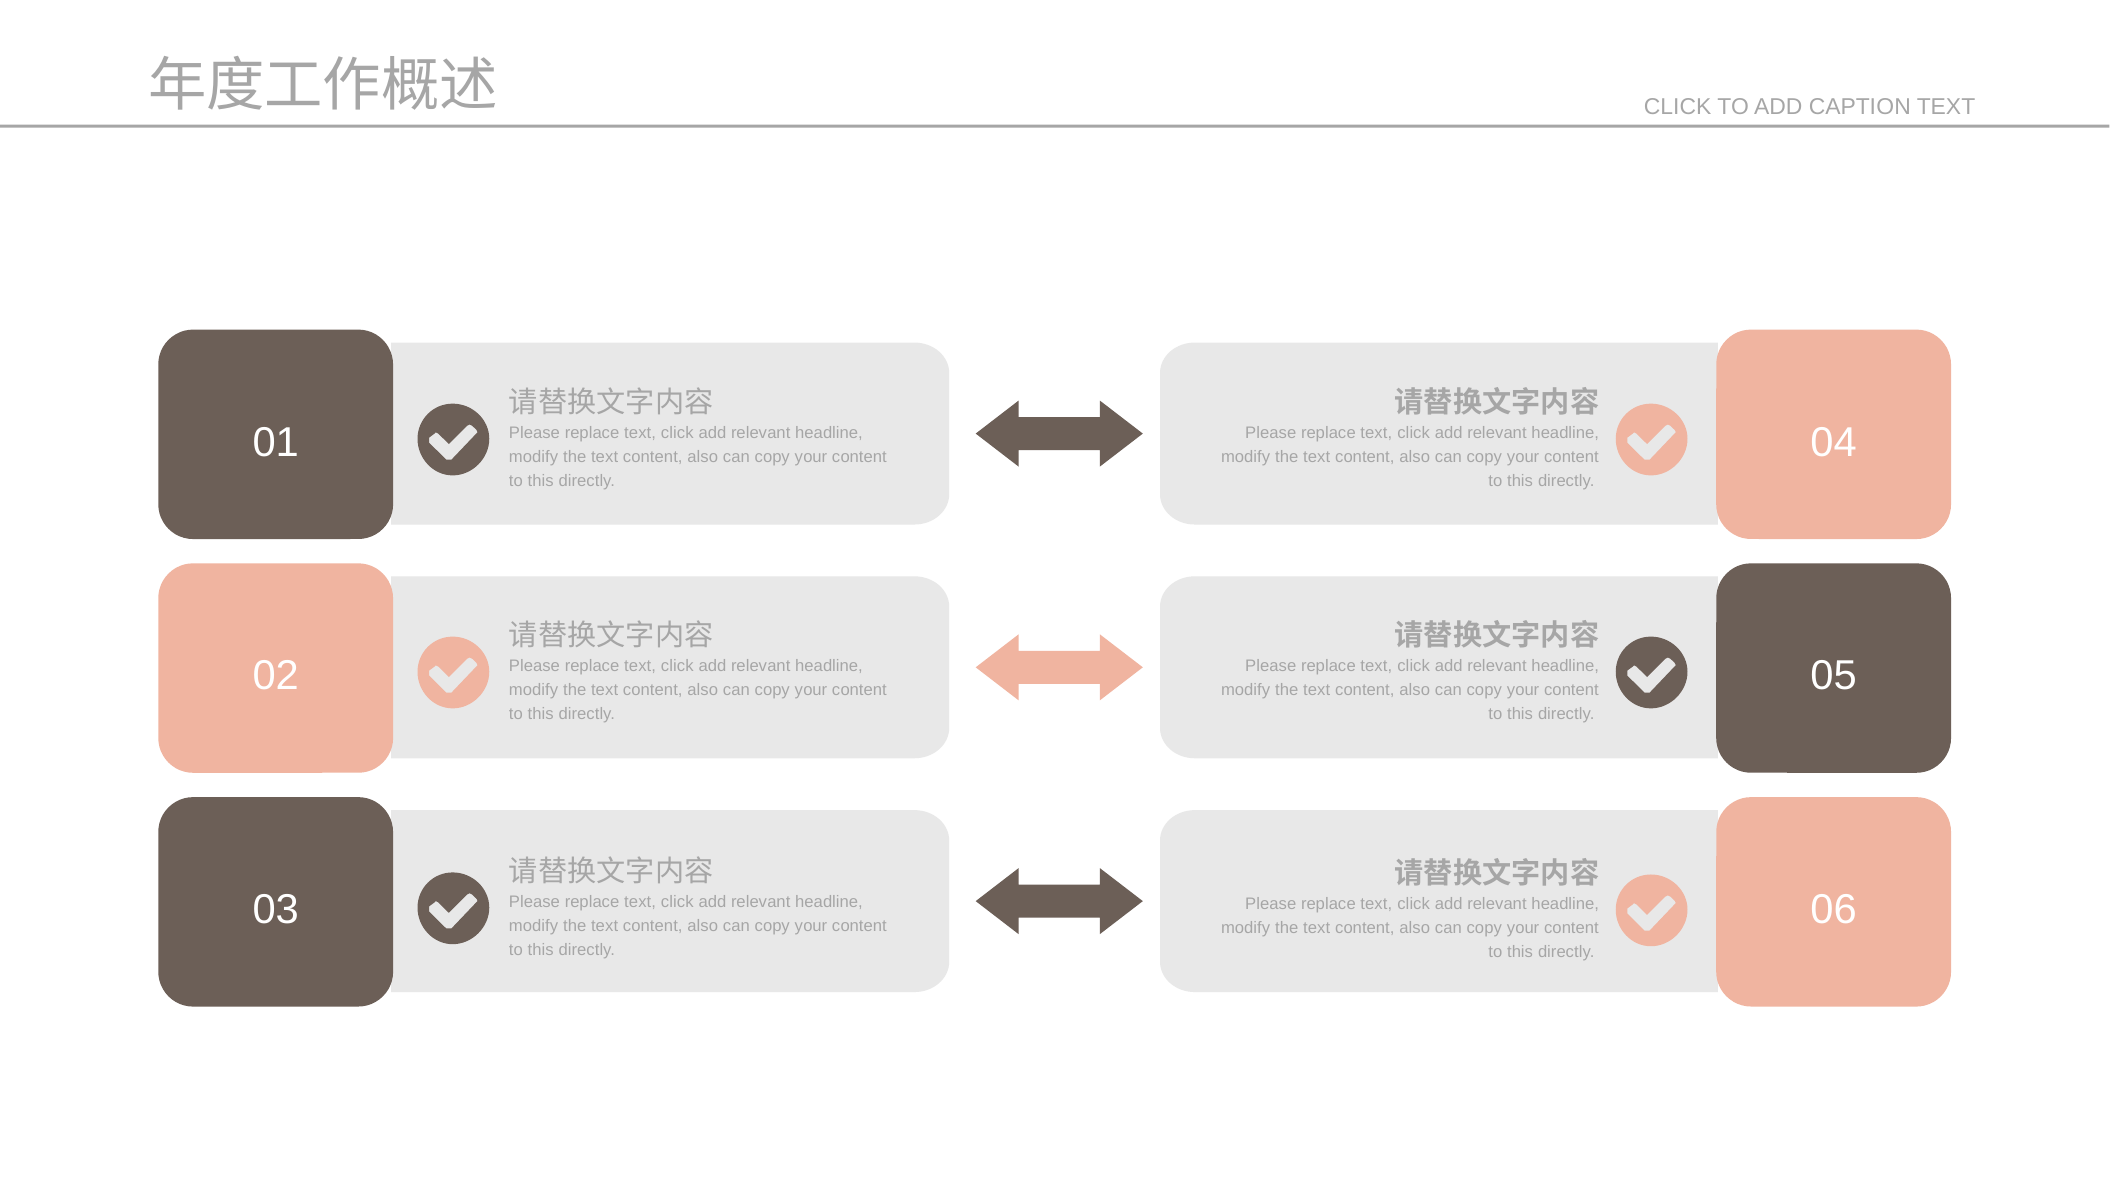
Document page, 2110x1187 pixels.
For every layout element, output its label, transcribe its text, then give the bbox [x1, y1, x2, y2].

text_box 请替换文字内容 Please replace text, click add relevant headline, modify the text content, also can copy your content to this directly. [1211, 609, 1600, 723]
text_box 请替换文字内容 Please replace text, click add relevant headline, modify the text content, also can copy your content to this directly. [1211, 376, 1600, 490]
text_box [1615, 636, 1688, 709]
text_box [417, 636, 490, 709]
text_box 请替换文字内容 Please replace text, click add relevant headline, modify the text content, also can copy your content to this directly. [508, 609, 897, 723]
text_box 请替换文字内容 Please replace text, click add relevant headline, modify the text content, also can copy your content to this directly. [508, 844, 897, 959]
text_box 06 [1715, 796, 1953, 1008]
text_box [417, 403, 490, 476]
text_box CLICK TO ADD CAPTION TEXT [1596, 91, 1976, 119]
text_box [1158, 575, 1720, 760]
text_box [1158, 341, 1720, 526]
text_box [1615, 874, 1688, 947]
text_box [390, 341, 951, 526]
text_box 05 [1715, 562, 1953, 774]
text_box [417, 872, 490, 945]
text_box 02 [157, 562, 395, 774]
text_box 年度工作概述 [148, 47, 528, 118]
text_box 请替换文字内容 Please replace text, click add relevant headline, modify the text content, also can copy your content to this directly. [508, 376, 897, 490]
text_box [1158, 809, 1720, 994]
text_box 04 [1715, 328, 1953, 541]
text_box 请替换文字内容 Please replace text, click add relevant headline, modify the text content, also can copy your content to this directly. [1211, 847, 1600, 961]
text_box [390, 575, 951, 760]
text_box [974, 632, 1145, 703]
text_box [1615, 403, 1688, 476]
text_box [974, 865, 1145, 937]
text_box [390, 809, 951, 994]
text_box [0, 124, 2110, 129]
text_box 03 [157, 796, 395, 1008]
text_box 01 [157, 328, 395, 541]
text_box [974, 398, 1145, 469]
